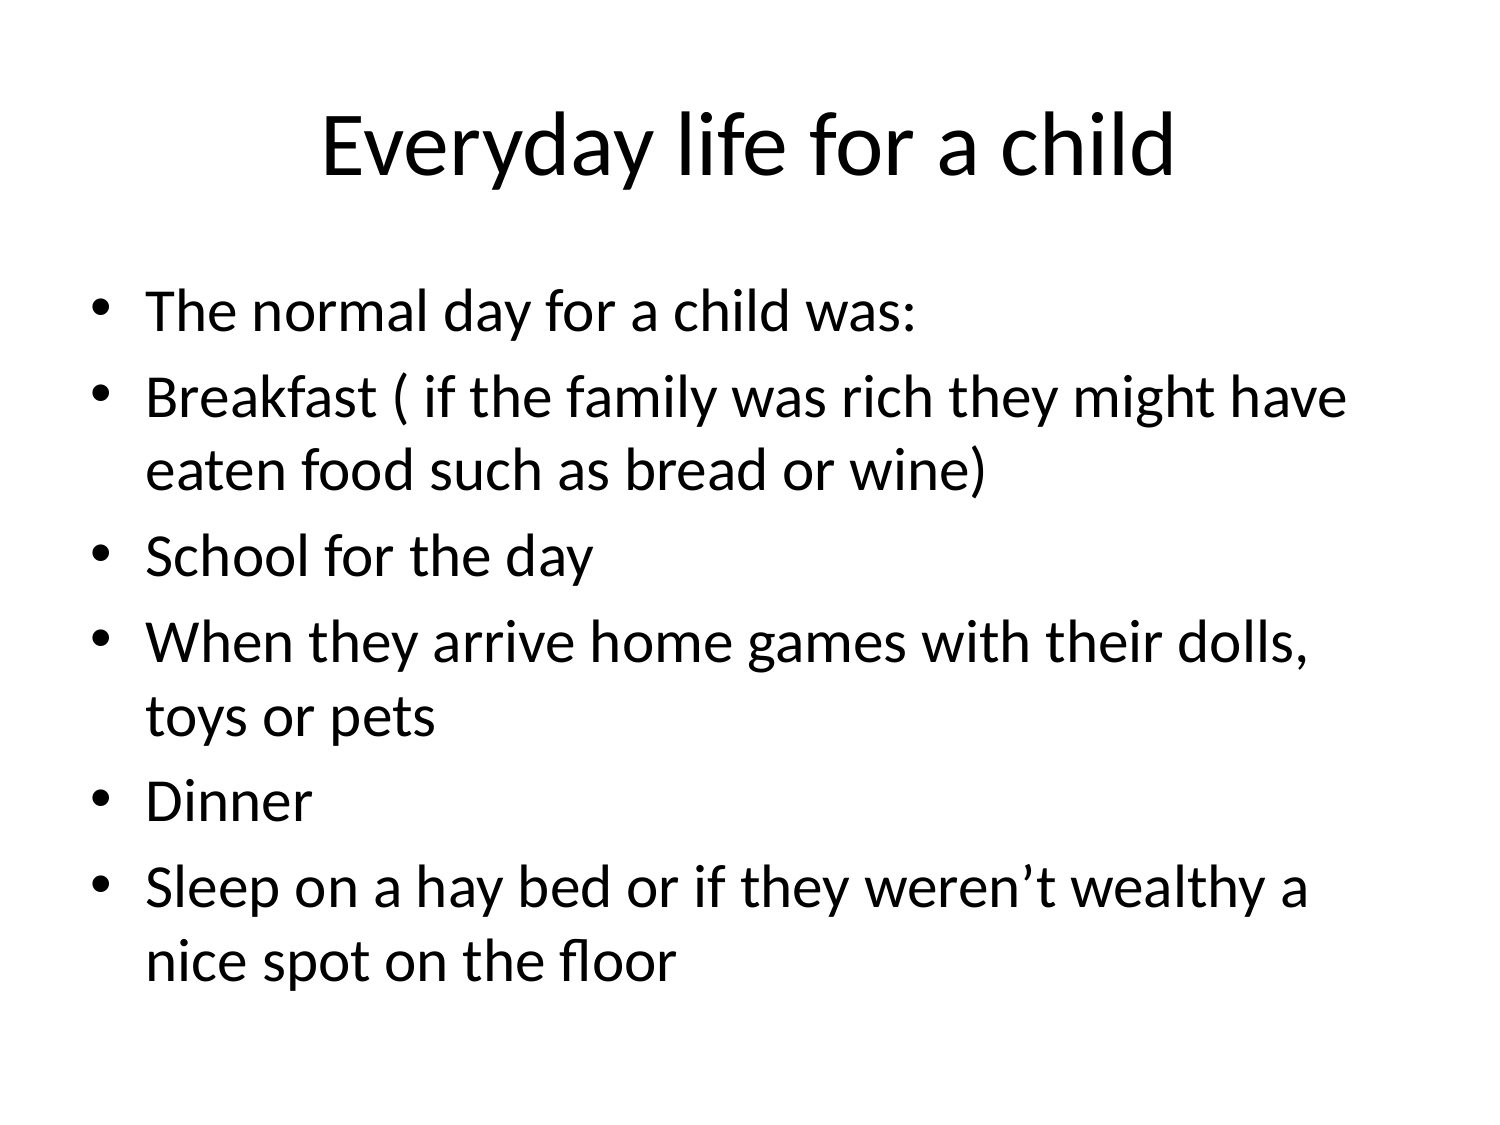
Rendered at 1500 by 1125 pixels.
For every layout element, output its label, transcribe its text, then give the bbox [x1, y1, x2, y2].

list The normal day for a child was: Breakfast ( if the family was rich they might have eaten food such as bread or wine) School for the day When they arrive home games with their dolls, toys or pets Dinner Sleep on a hay bed or if they weren’t wealthy a nice spot on the floor [75, 262, 1425, 1005]
title Everyday life for a child [75, 45, 1425, 233]
